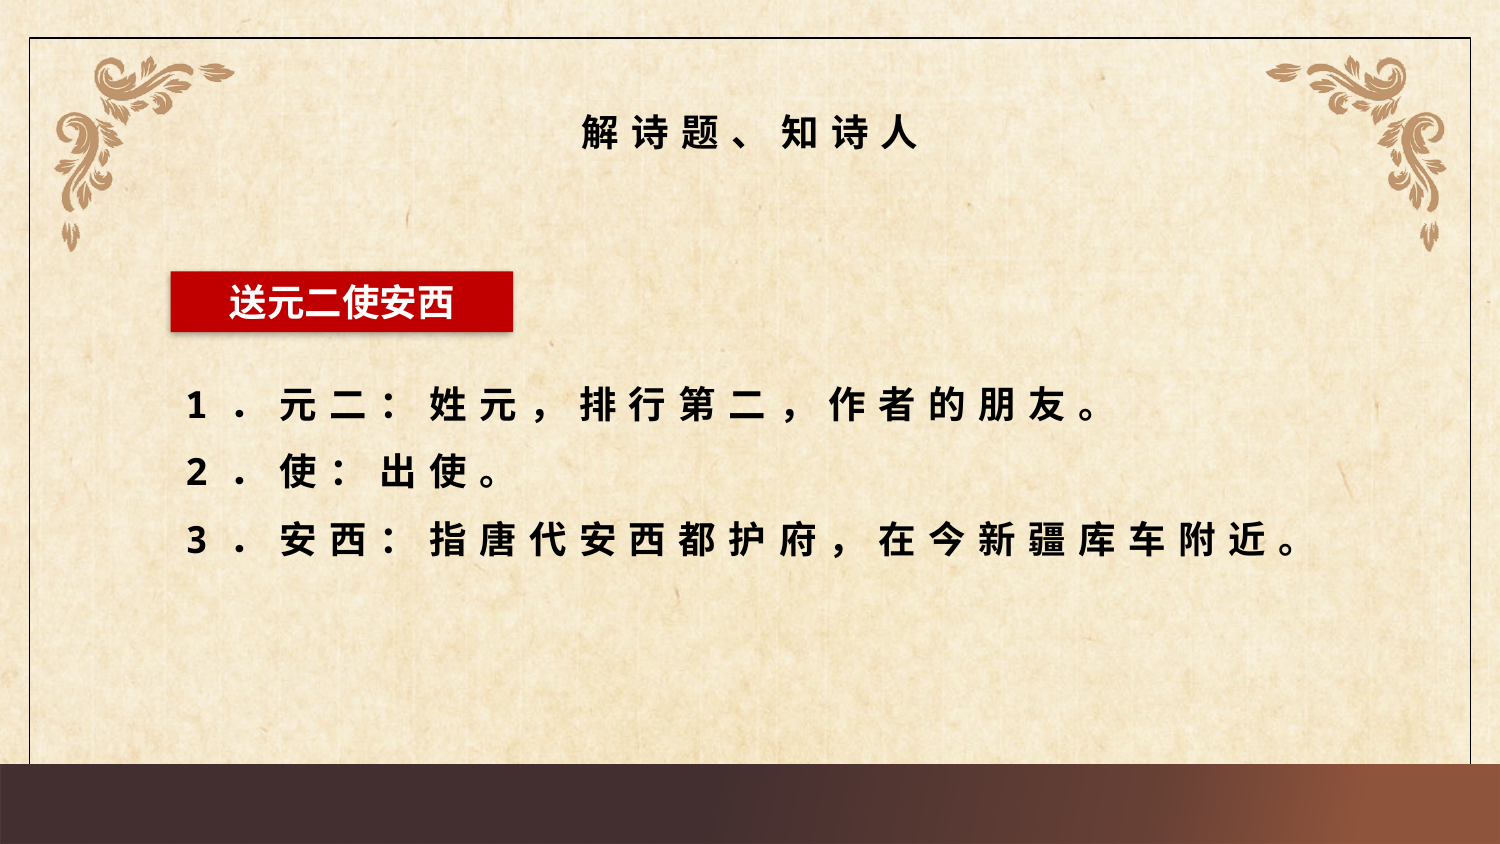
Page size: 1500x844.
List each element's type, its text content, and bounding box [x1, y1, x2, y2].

text_box 1．元二：姓元，排行第二，作者的朋友。 2．使：出使。 3．安西：指唐代安西都护府，在今新疆库车附近。 [170, 351, 1329, 569]
text_box 解诗题、知诗人 [524, 79, 976, 162]
picture [0, 0, 1500, 844]
text_box 送元二使安西 [170, 271, 514, 333]
